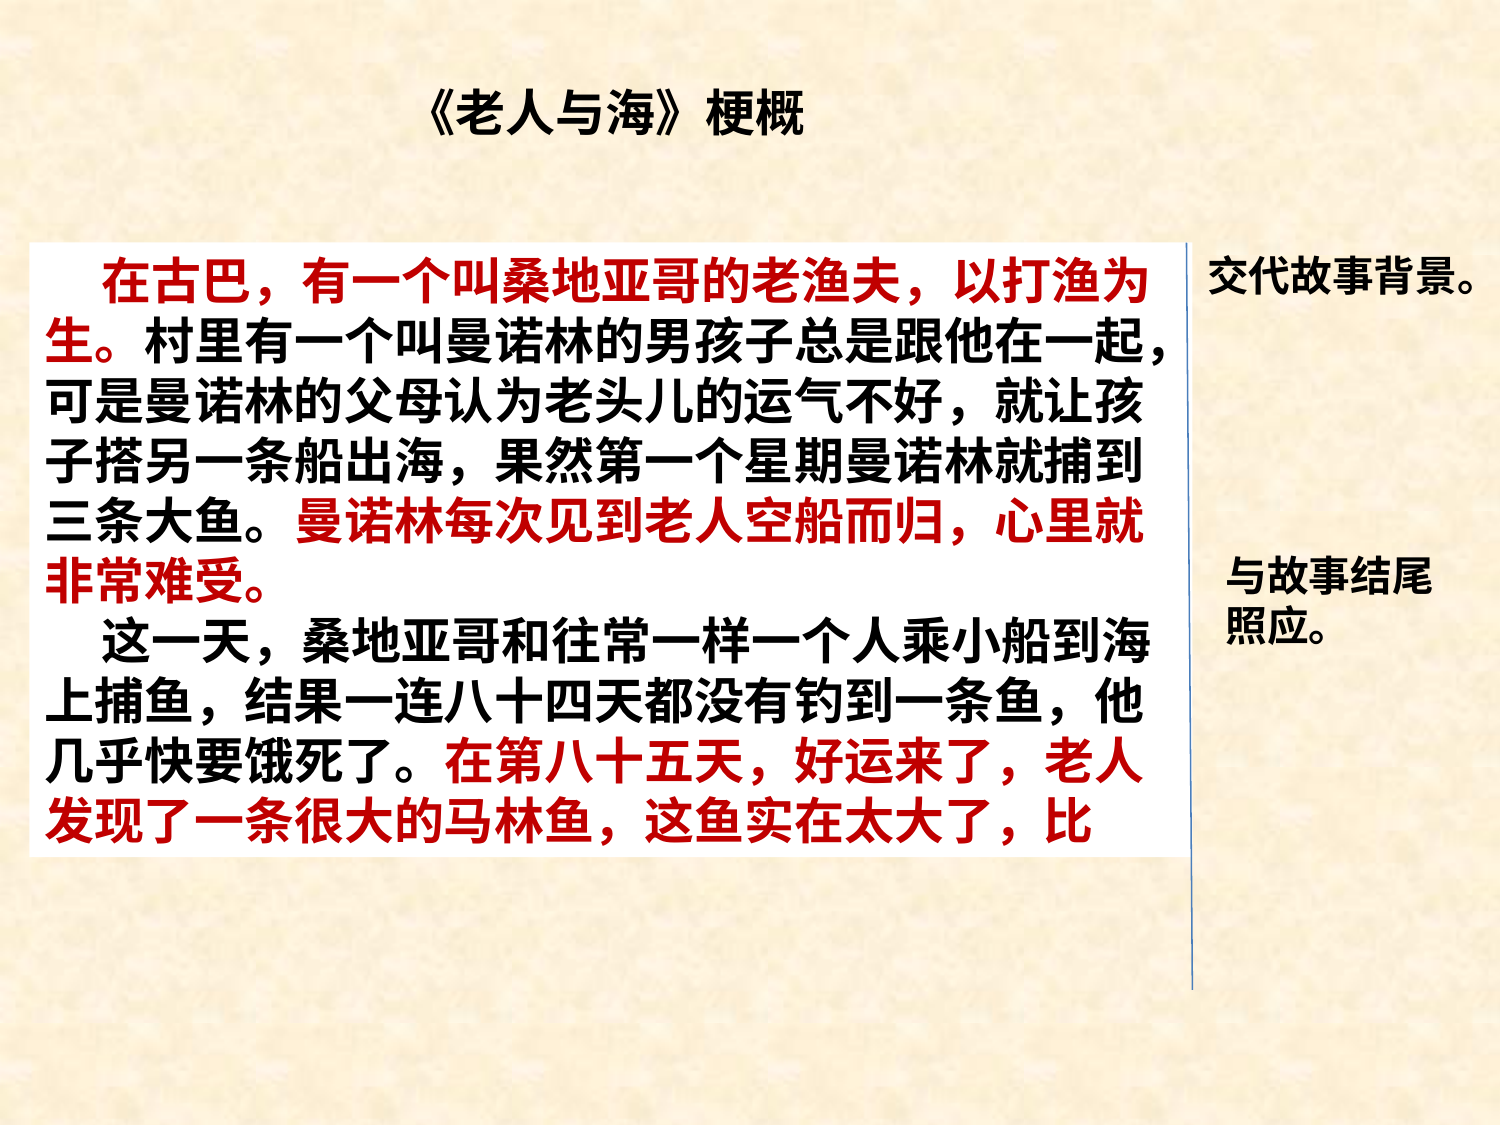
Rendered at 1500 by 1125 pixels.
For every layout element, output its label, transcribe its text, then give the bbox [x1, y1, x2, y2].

text_box 《老人与海》梗概 [164, 74, 998, 199]
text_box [1186, 242, 1193, 990]
text_box 在古巴，有一个叫桑地亚哥的老渔夫，以打渔为生。村里有一个叫曼诺林的男孩子总是跟他在一起，可是曼诺林的父母认为老头儿的运气不好，就让孩子搭另一条船出海，果然第一个星期曼诺林就捕到三条大鱼。曼诺林每次见到老人空船而归，心里就非常难受。 这一天，桑地亚哥和往常一样一个人乘小船到海上捕鱼，结果一连八十四天都没有钓到一条鱼，他几乎快要饿死了。在第八十五天，好运来了，老人发现了一条很大的马林鱼，这鱼实在太大了，比 [29, 242, 1184, 858]
text_box 交代故事背景。 [1194, 242, 1483, 358]
picture [0, 0, 1500, 1125]
text_box 与故事结尾照应。 [1210, 542, 1453, 658]
